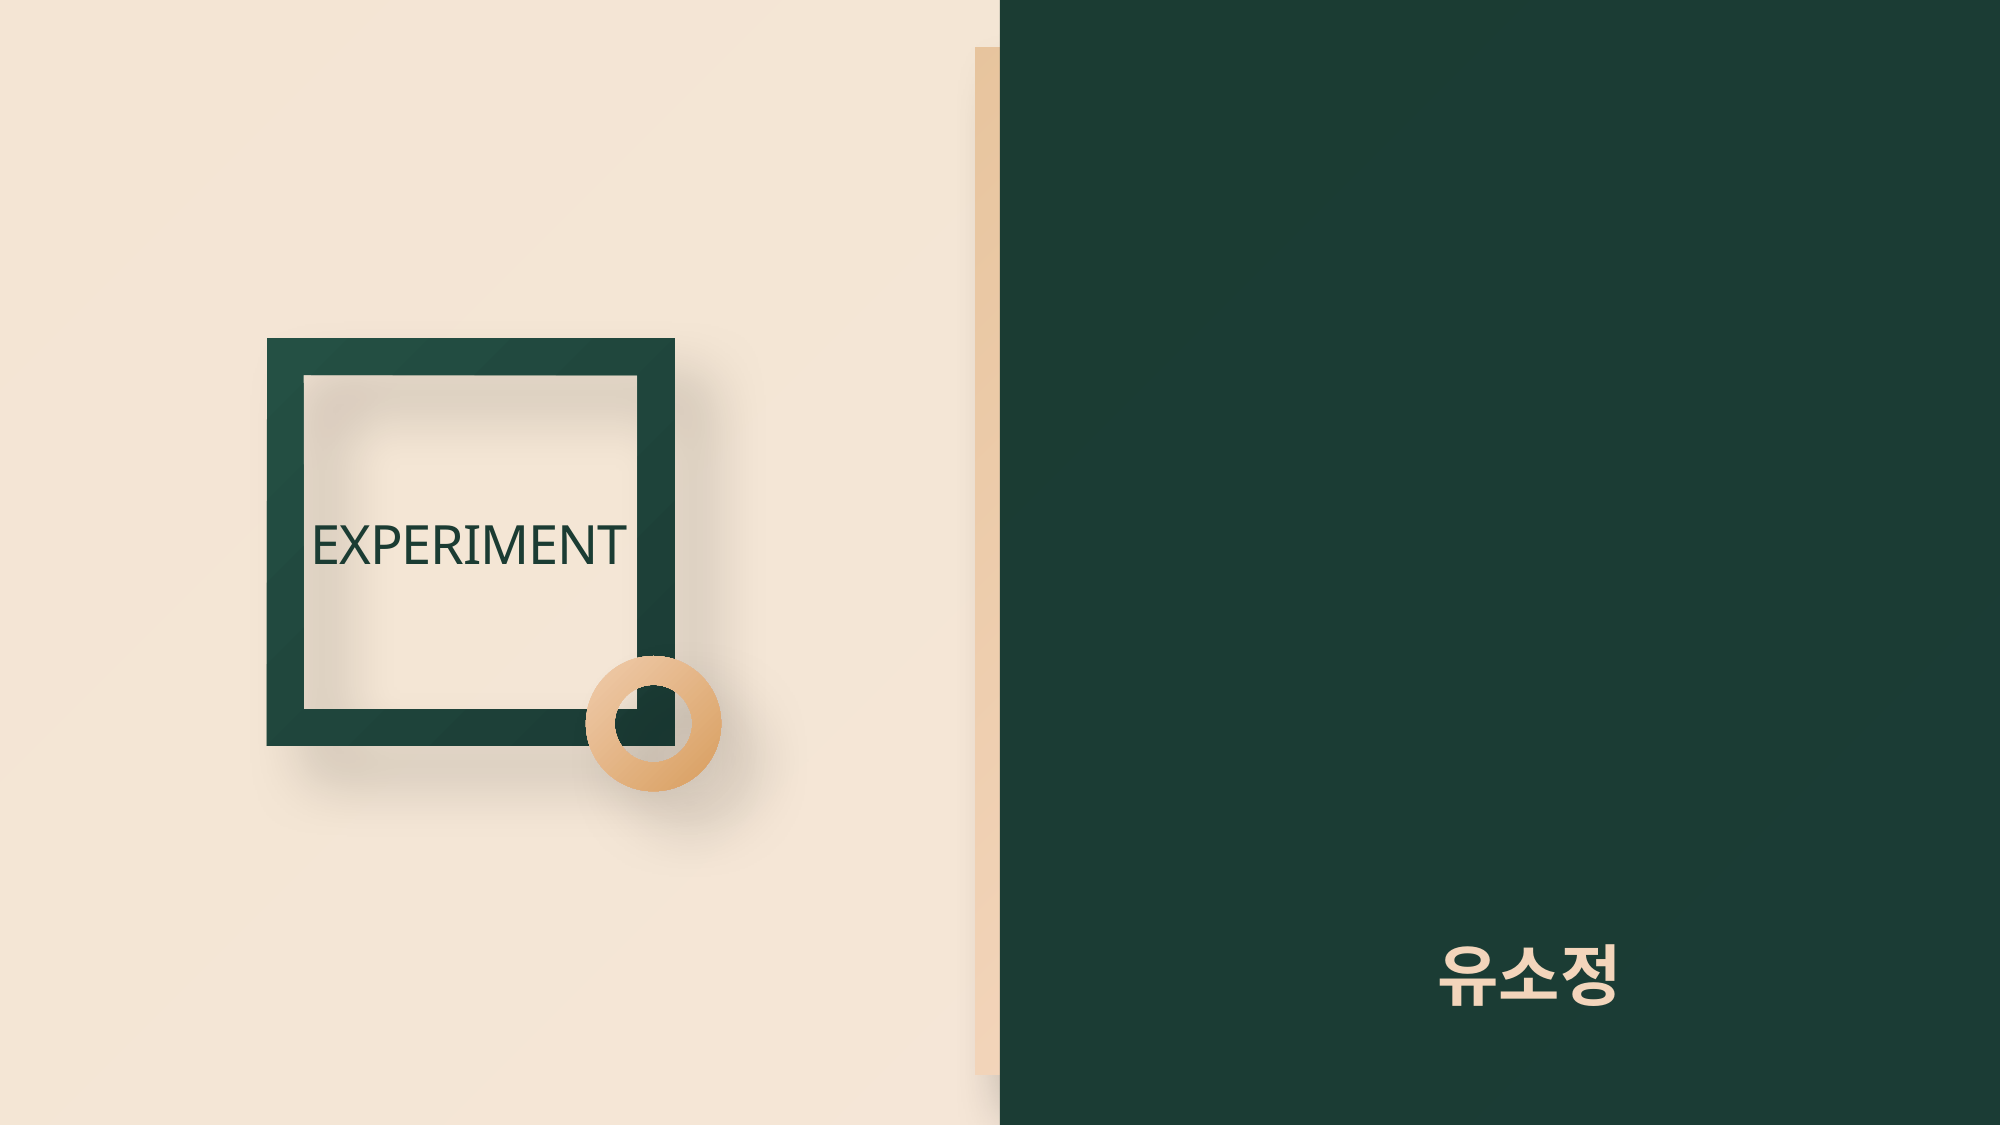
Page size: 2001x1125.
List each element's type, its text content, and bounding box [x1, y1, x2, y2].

text_box 유소정 [1422, 926, 1894, 1022]
subtitle EXPERIMENT [264, 490, 675, 583]
